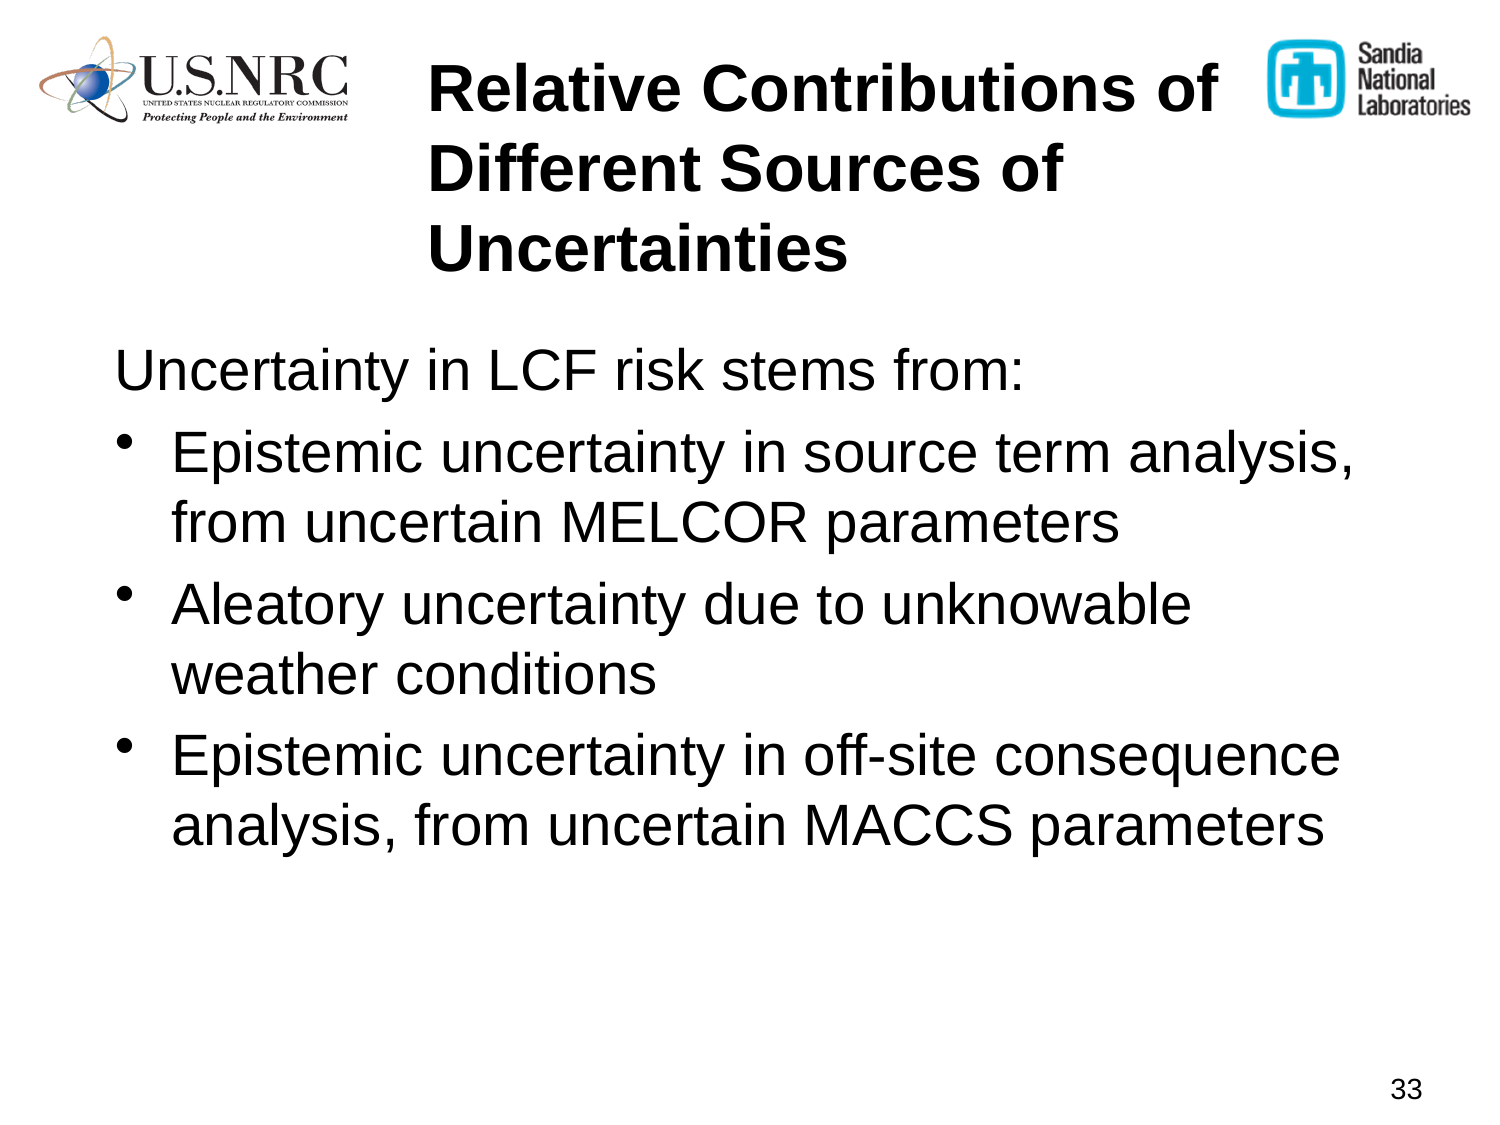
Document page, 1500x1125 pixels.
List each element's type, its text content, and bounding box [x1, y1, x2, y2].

slide_number 33 [1353, 1062, 1461, 1113]
list Uncertainty in LCF risk stems from: Epistemic uncertainty in source term analysis, from uncertain MELCOR parameters Aleatory uncertainty due to unknowable weather conditions Epistemic uncertainty in off-site consequence analysis, from uncertain MACCS parameters [99, 324, 1413, 1063]
title Relative Contributions of Different Sources of Uncertainties [412, 37, 1451, 138]
picture [37, 33, 350, 126]
picture [1262, 33, 1475, 126]
